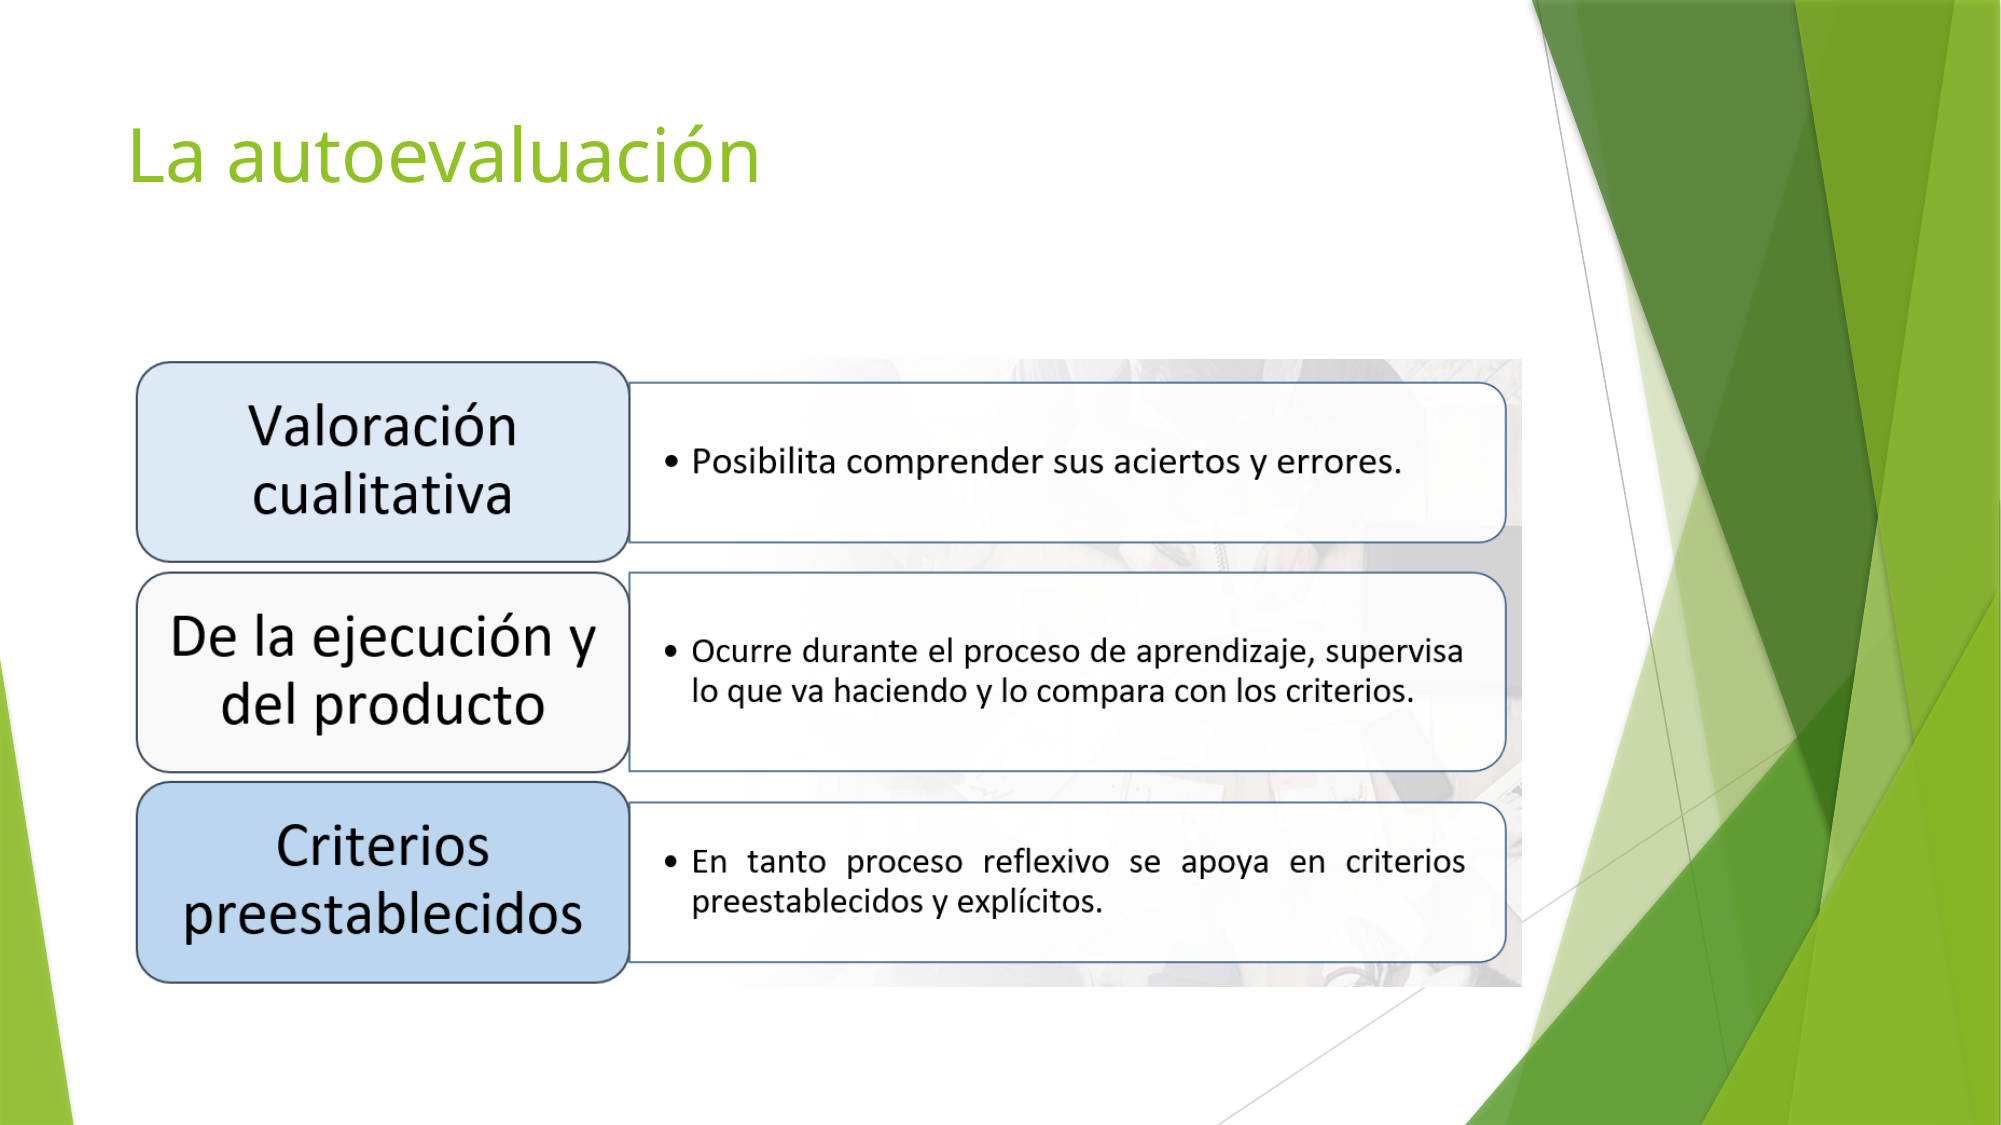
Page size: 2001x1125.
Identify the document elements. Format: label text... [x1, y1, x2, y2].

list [110, 358, 1522, 987]
title La autoevaluación [111, 99, 1522, 317]
